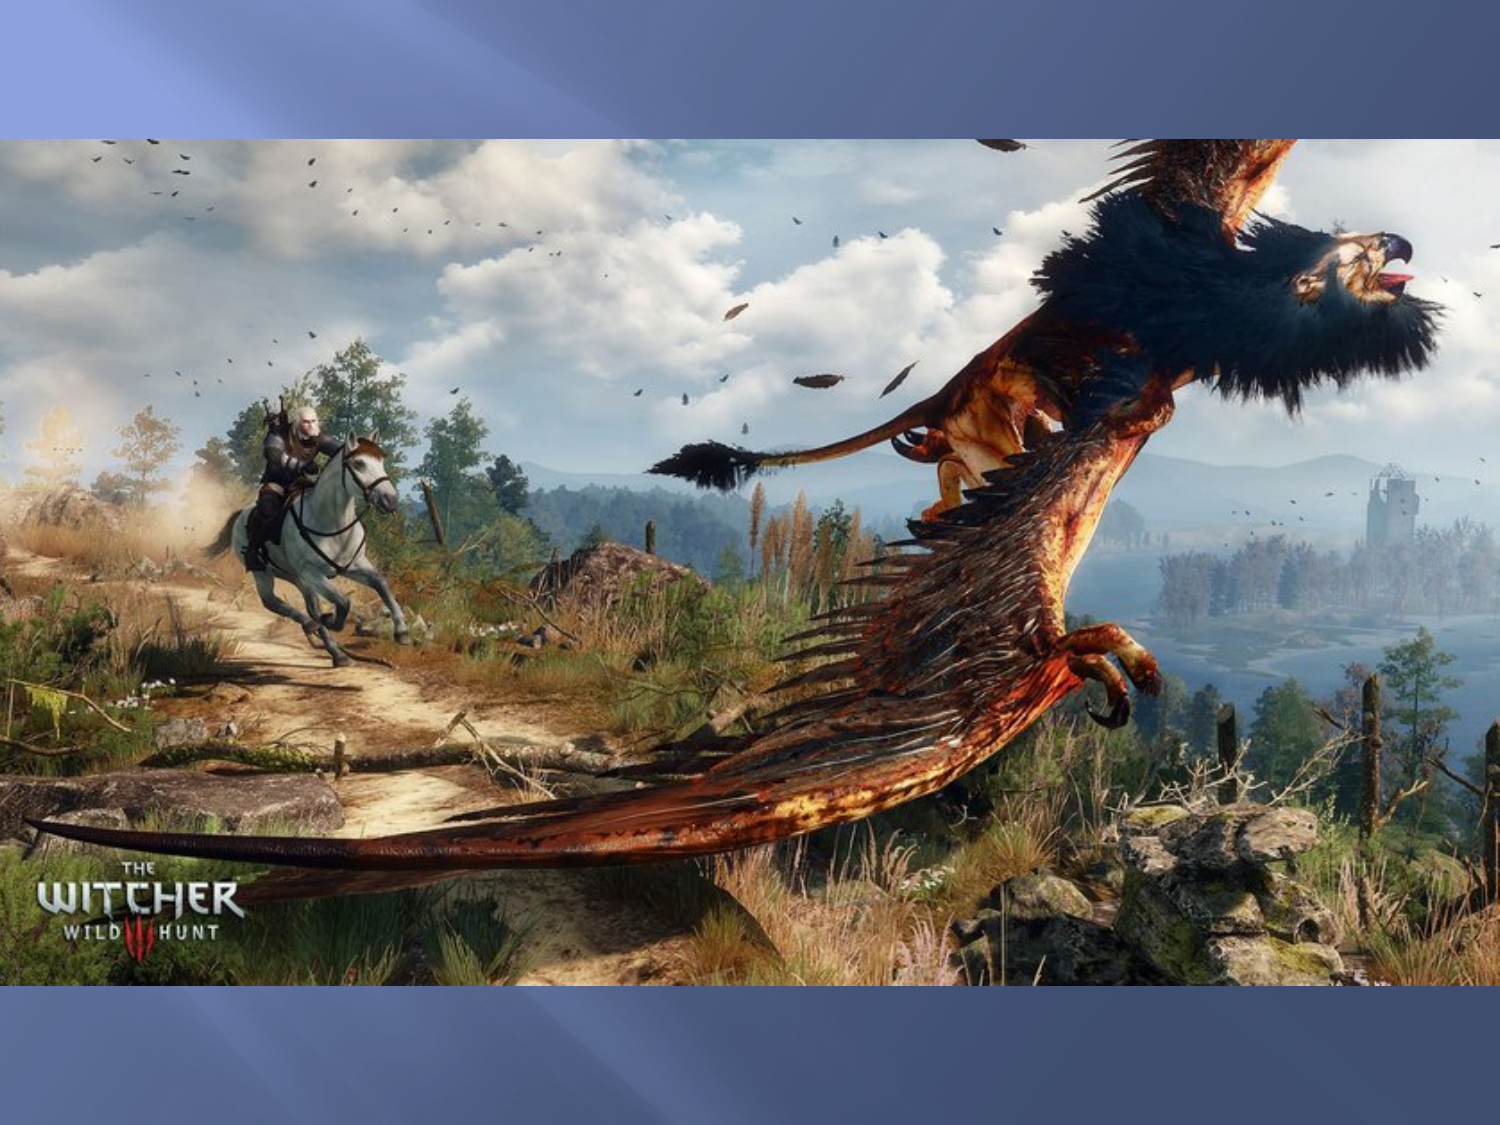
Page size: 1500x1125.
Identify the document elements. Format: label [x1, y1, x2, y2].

picture [0, 139, 1500, 986]
